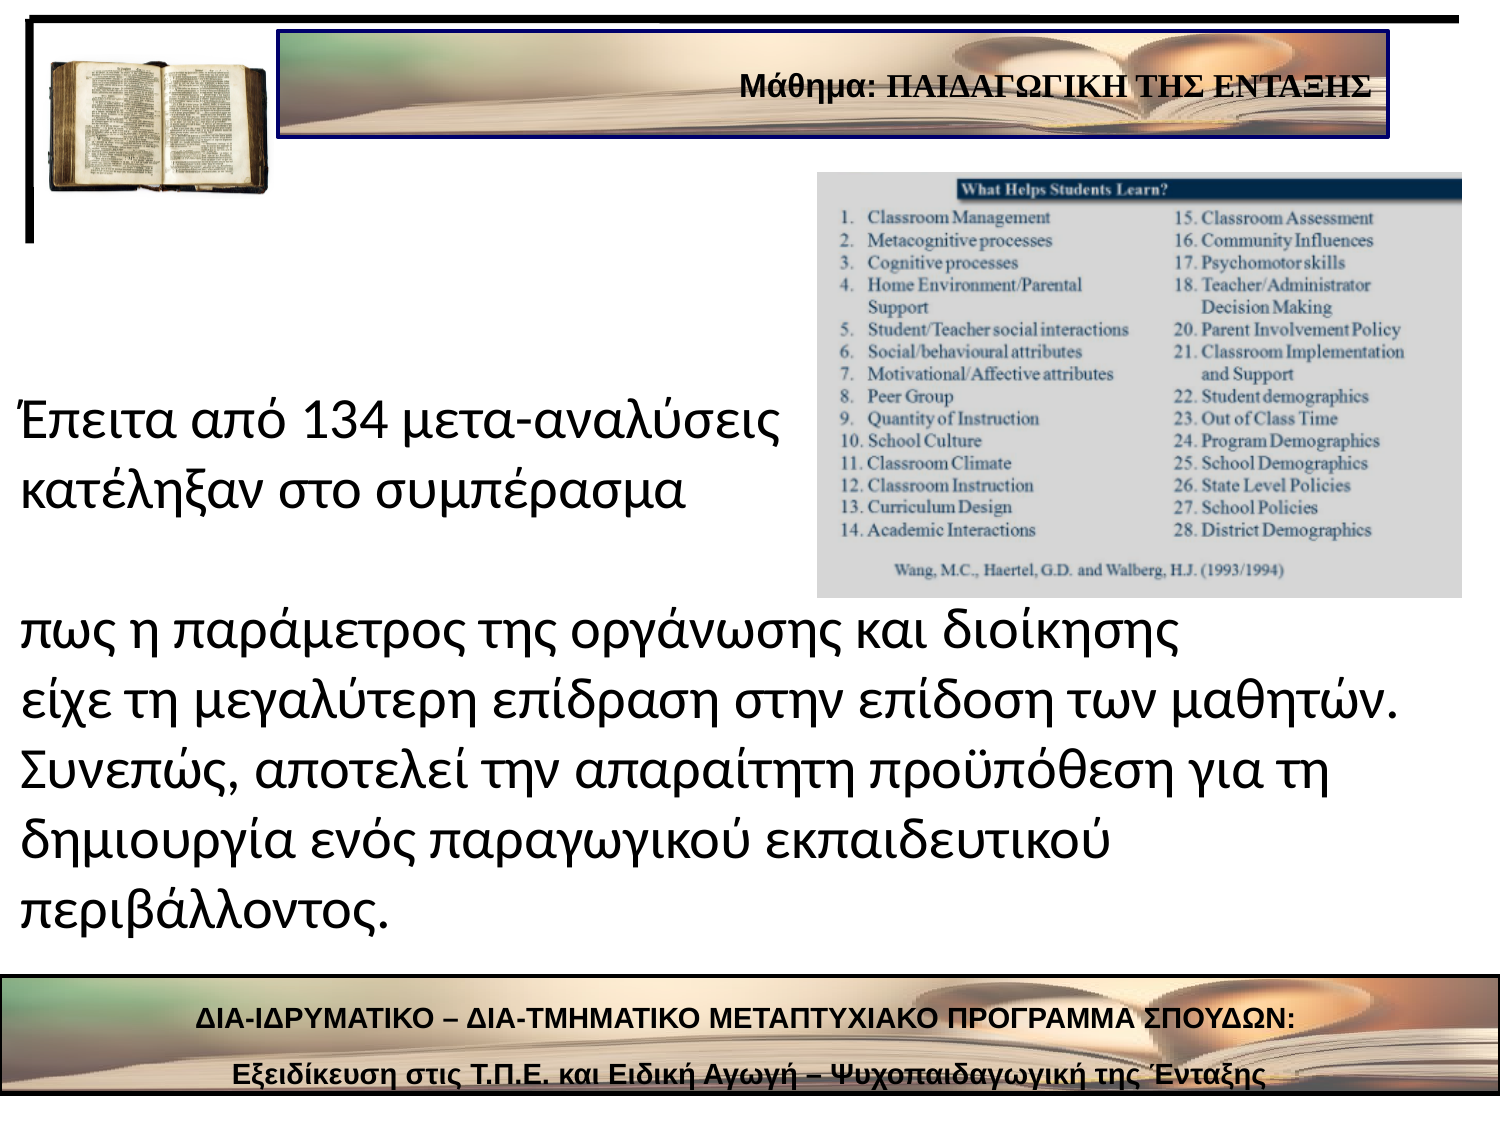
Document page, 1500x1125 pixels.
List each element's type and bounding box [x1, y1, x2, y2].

text_box [0, 18, 1500, 1094]
picture [40, 54, 274, 200]
picture [817, 172, 1462, 598]
